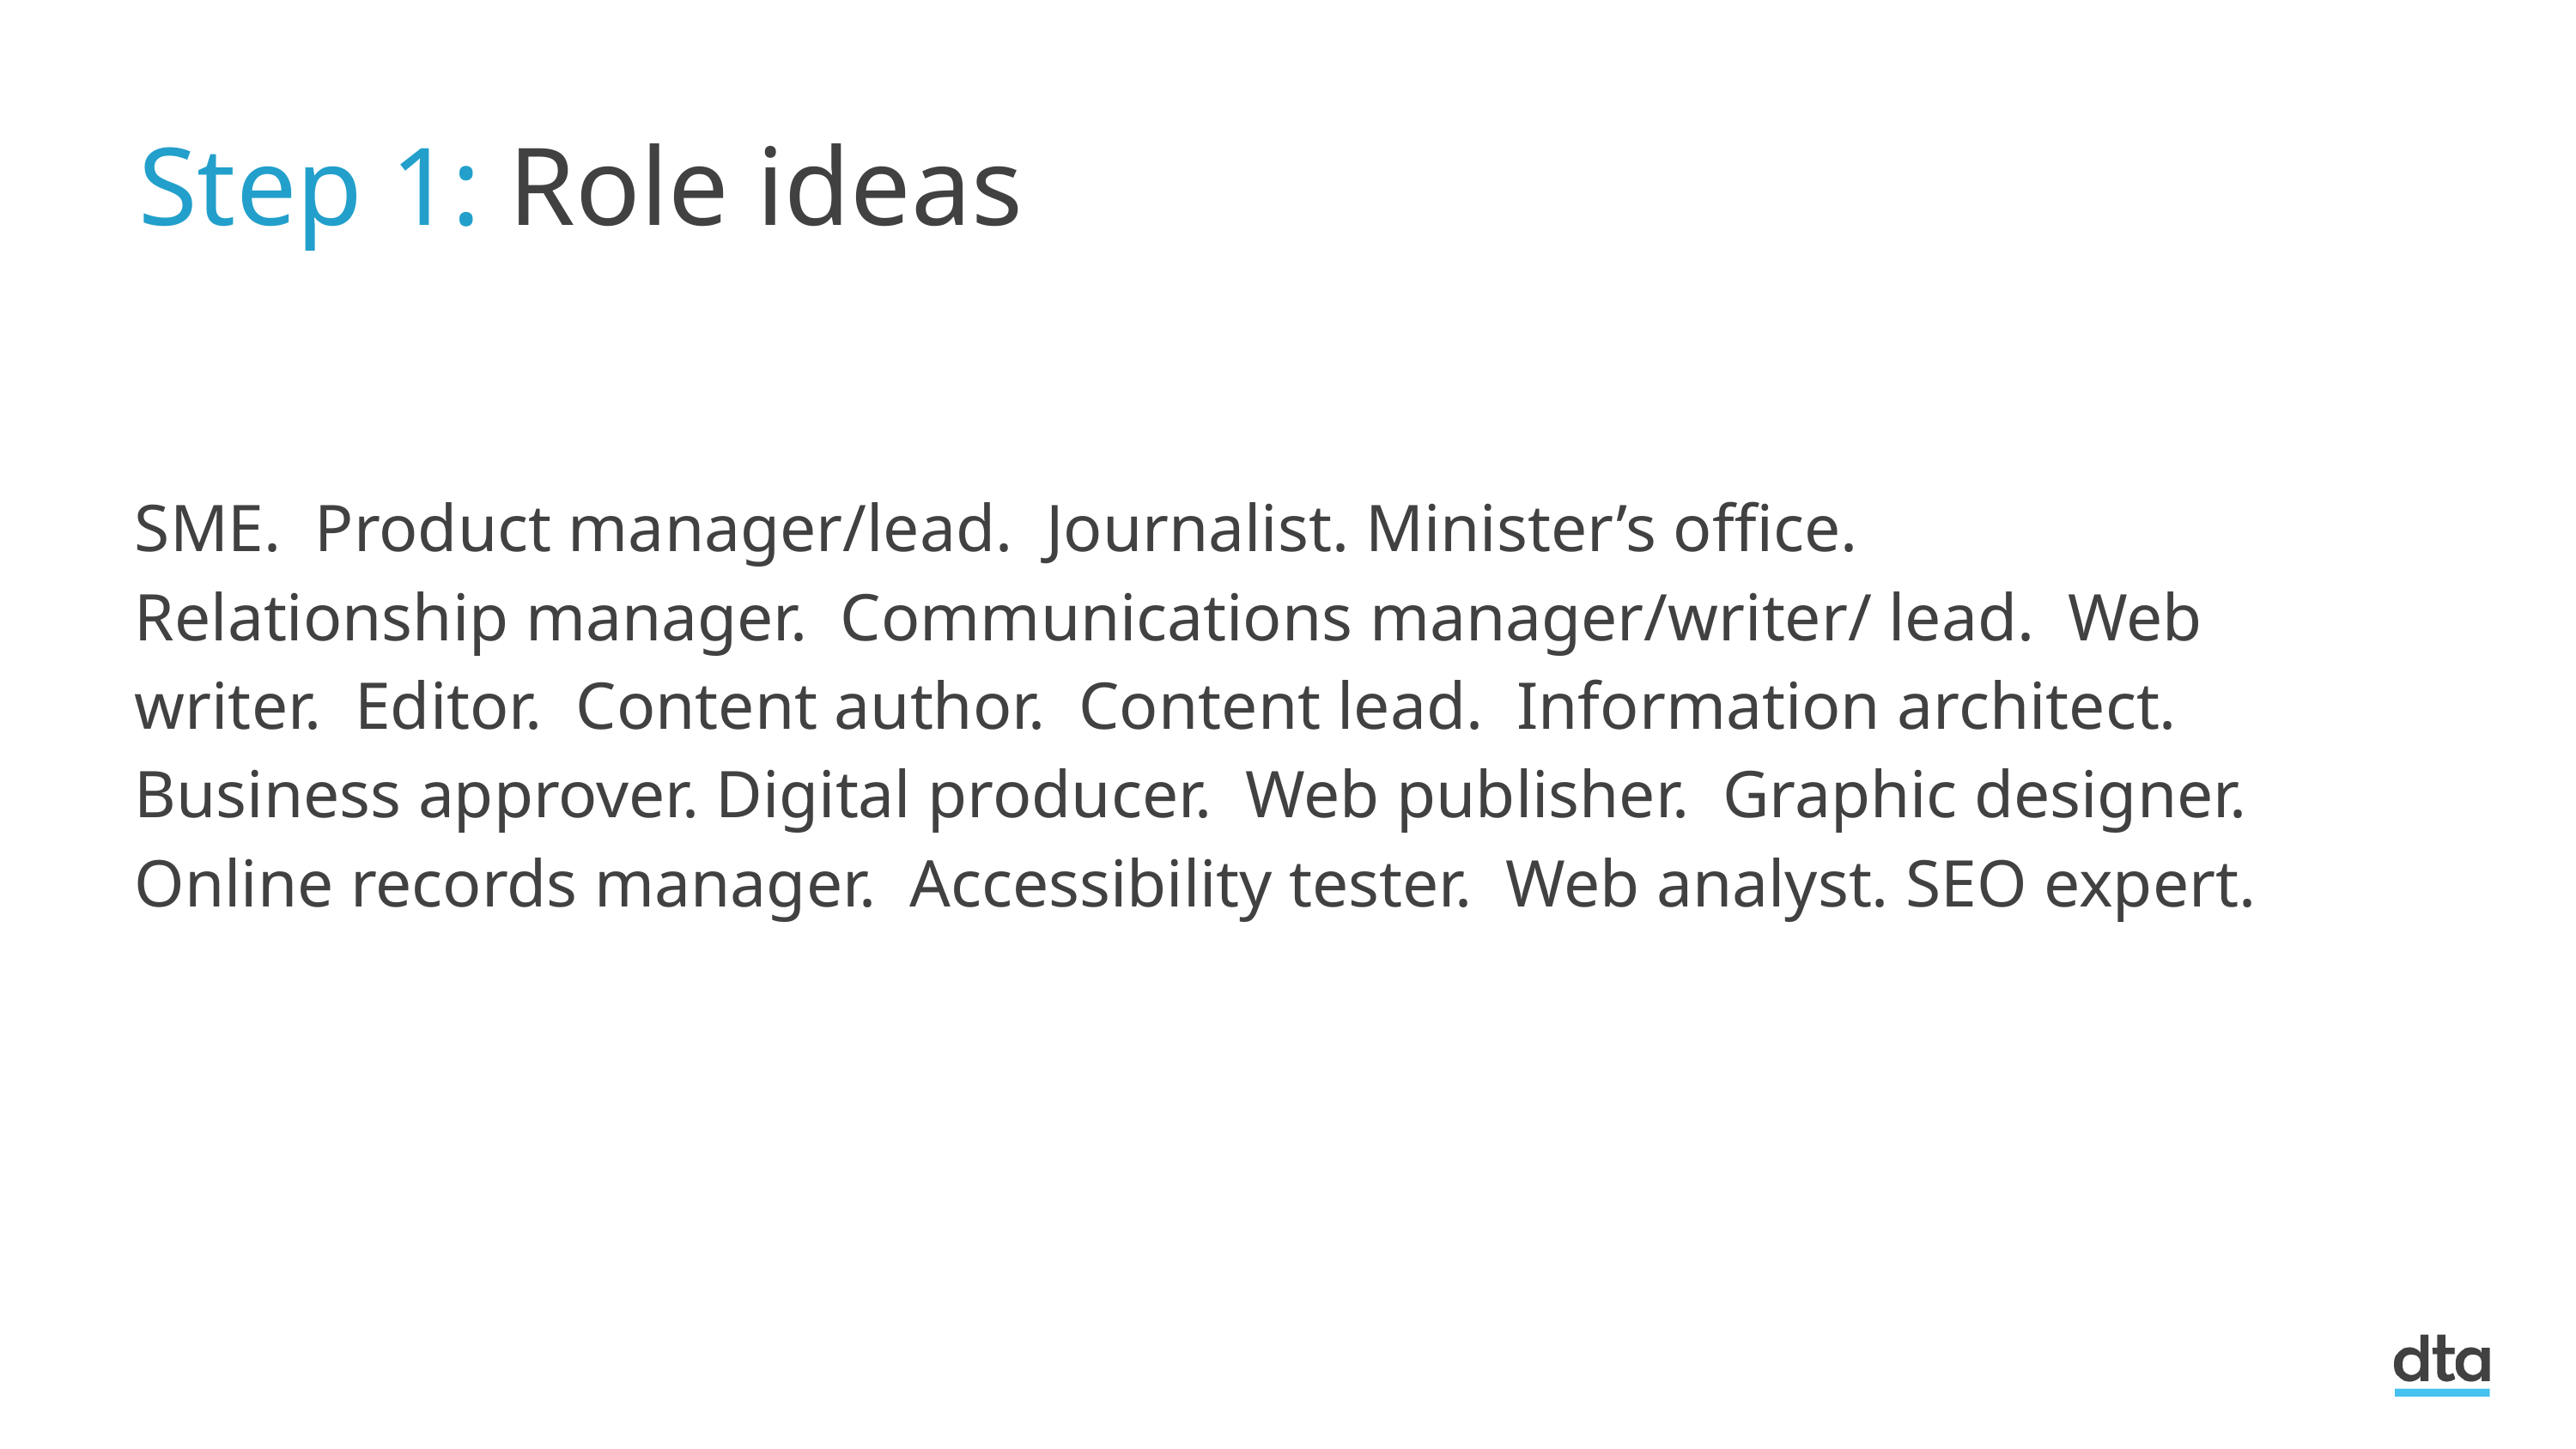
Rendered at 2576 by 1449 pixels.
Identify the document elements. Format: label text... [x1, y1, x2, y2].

picture [2394, 1334, 2490, 1397]
text_box Step 1: Role ideas [133, 112, 2016, 328]
title SME. Product manager/lead. Journalist. Minister’s office. Relationship manager. Communications manager/writer/ lead. Web writer. Editor. Content author. Content lead. Information architect. Business approver. Digital producer. Web publisher. Graphic designer. Online records manager. Accessibility tester. Web analyst. SEO expert. [115, 456, 2282, 1246]
